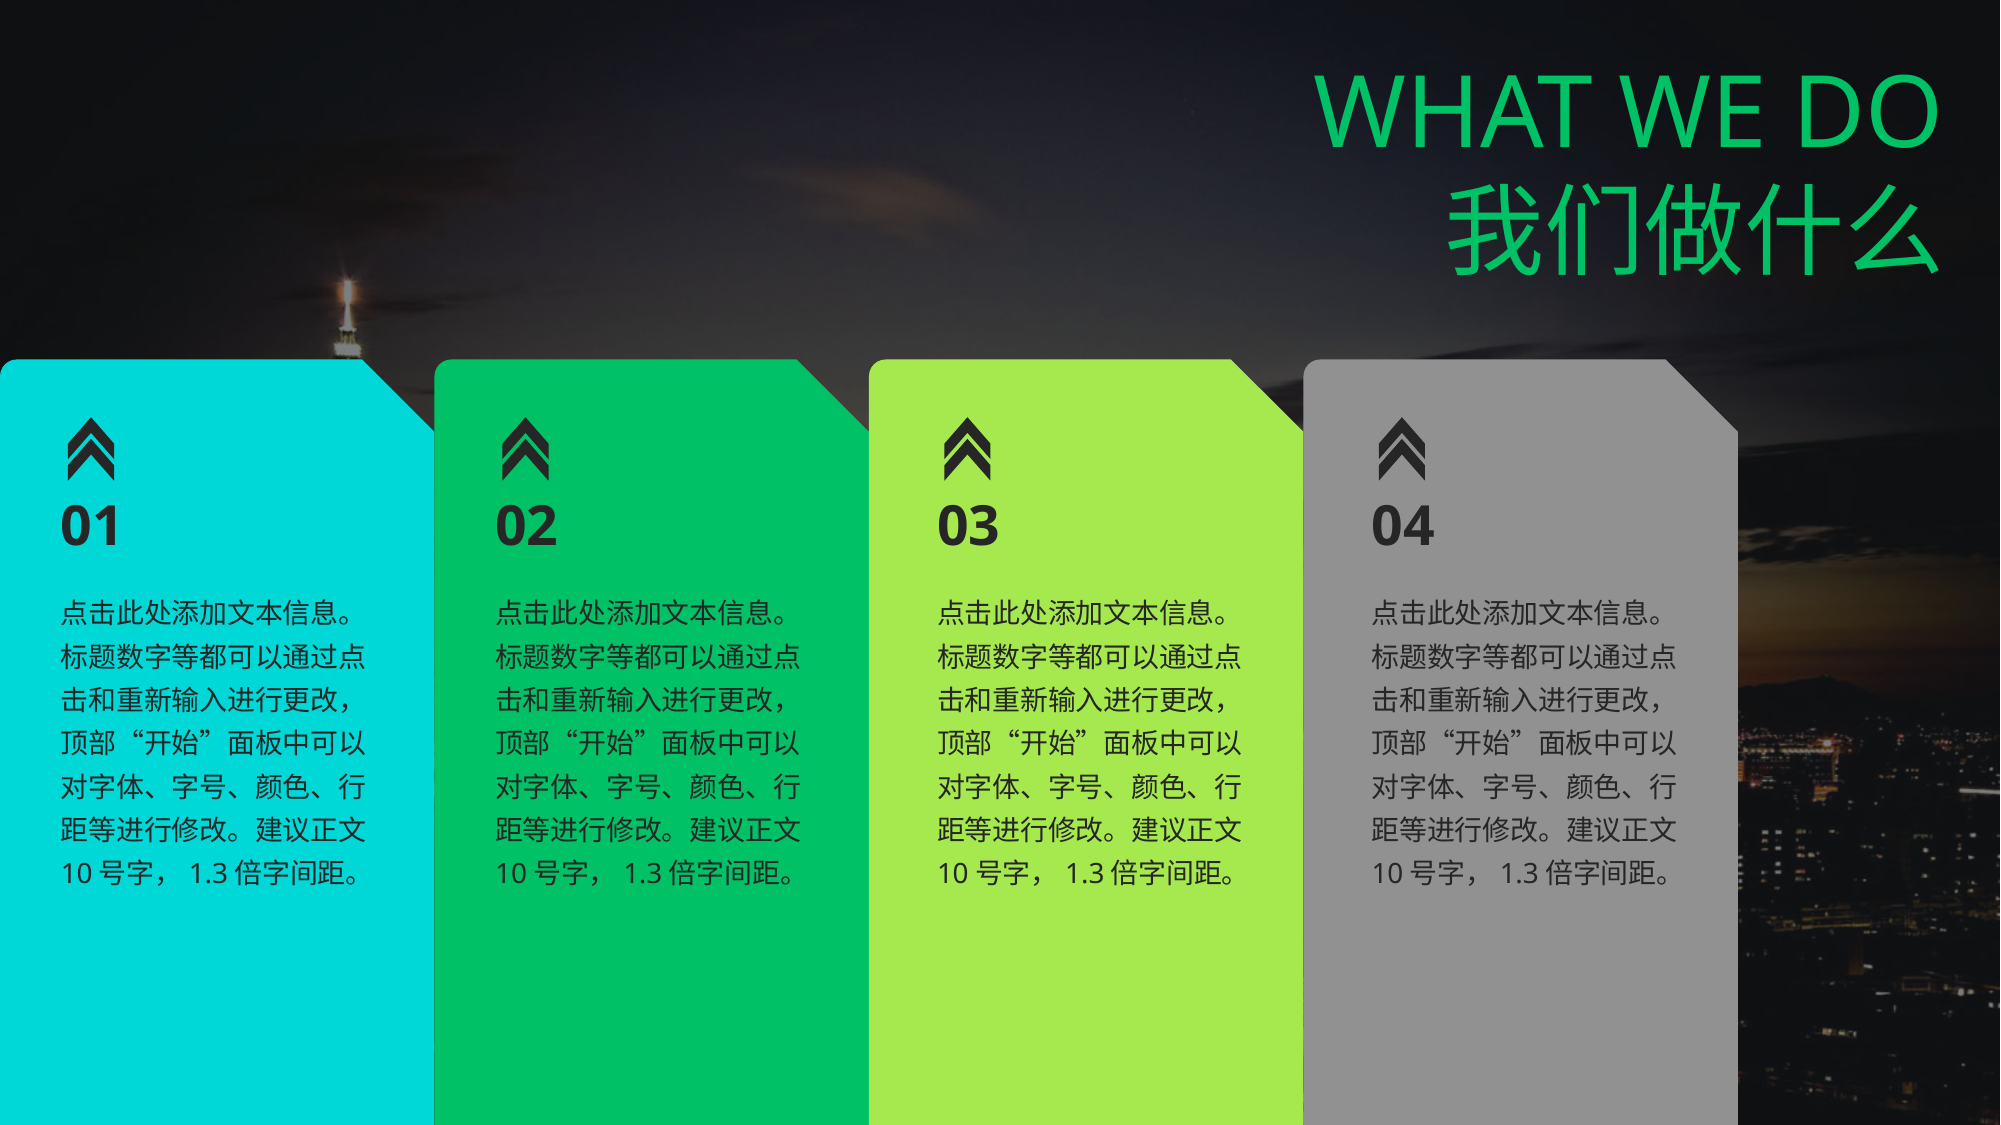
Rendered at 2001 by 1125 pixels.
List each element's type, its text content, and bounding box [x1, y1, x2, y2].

text_box 01 [46, 507, 142, 564]
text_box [944, 417, 991, 481]
text_box 04 [1356, 507, 1453, 564]
text_box WHAT WE DO 我们做什么 [1281, 39, 1959, 295]
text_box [67, 417, 115, 481]
text_box 点击此处添加文本信息。标题数字等都可以通过点击和重新输入进行更改，顶部“开始”面板中可以对字体、字号、颜色、行距等进行修改。建议正文10号字，1.3倍字间距。 [922, 578, 1265, 932]
text_box 点击此处添加文本信息。标题数字等都可以通过点击和重新输入进行更改，顶部“开始”面板中可以对字体、字号、颜色、行距等进行修改。建议正文10号字，1.3倍字间距。 [46, 578, 389, 932]
text_box 点击此处添加文本信息。标题数字等都可以通过点击和重新输入进行更改，顶部“开始”面板中可以对字体、字号、颜色、行距等进行修改。建议正文10号字，1.3倍字间距。 [1356, 578, 1700, 932]
text_box 02 [480, 507, 576, 564]
text_box 点击此处添加文本信息。标题数字等都可以通过点击和重新输入进行更改，顶部“开始”面板中可以对字体、字号、颜色、行距等进行修改。建议正文10号字，1.3倍字间距。 [480, 578, 823, 932]
text_box [433, 357, 867, 1125]
text_box [867, 357, 1302, 1125]
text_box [502, 417, 549, 481]
text_box [0, 357, 433, 1125]
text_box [1378, 417, 1425, 481]
text_box [1302, 357, 1739, 1125]
text_box 03 [922, 507, 1018, 564]
